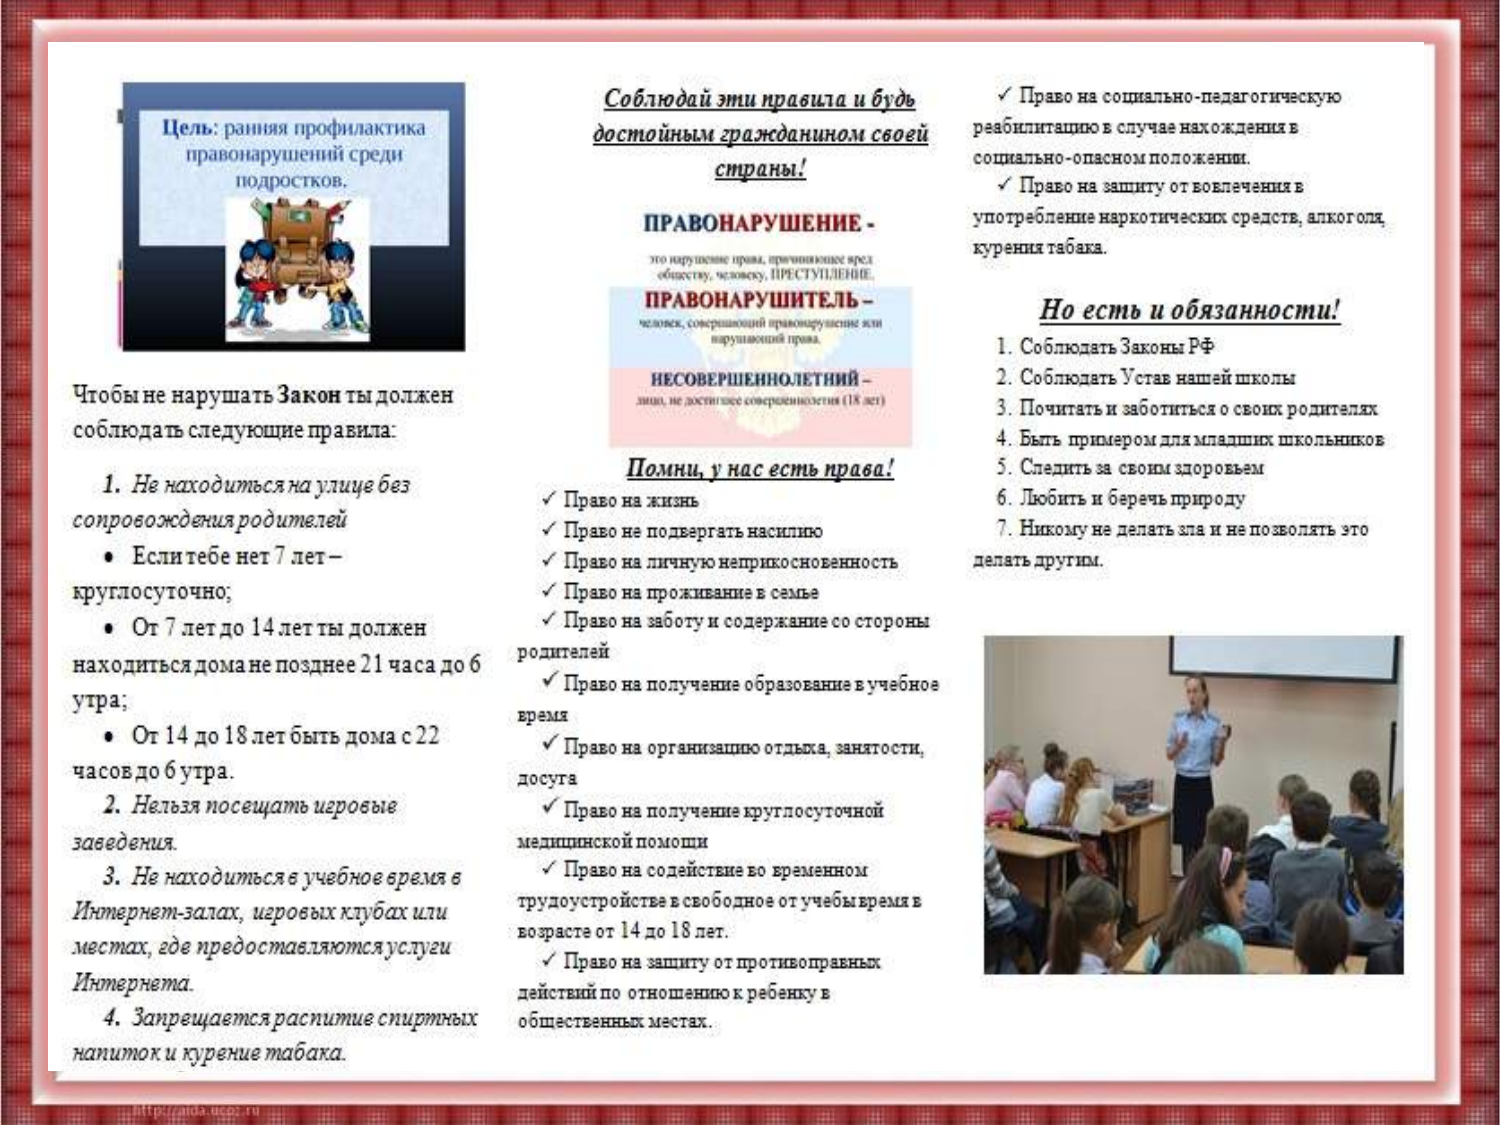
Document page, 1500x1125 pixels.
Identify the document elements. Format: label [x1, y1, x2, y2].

picture [0, 0, 1500, 1125]
list [48, 42, 1424, 1071]
